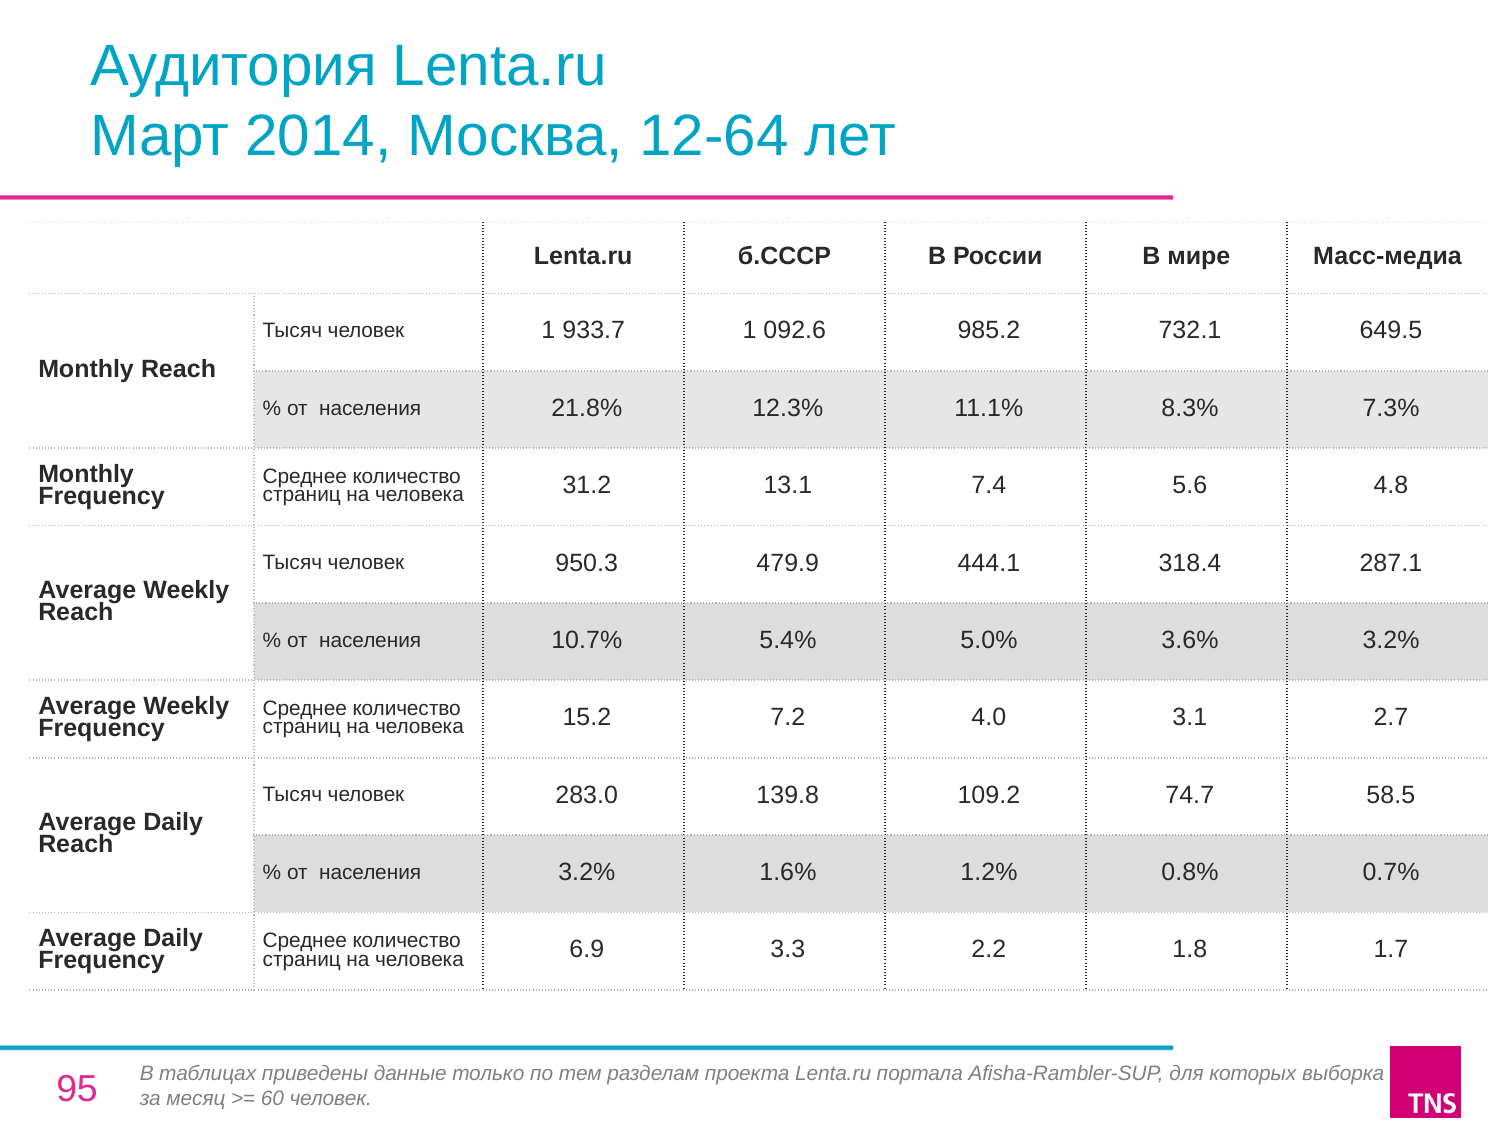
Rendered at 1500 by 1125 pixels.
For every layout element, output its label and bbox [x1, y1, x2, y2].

table_cell [29, 294, 1488, 990]
picture [0, 0, 1500, 1125]
table_header [29, 223, 1488, 294]
title [74, 8, 1476, 187]
text_box [125, 1052, 1400, 1117]
slide_number [40, 1055, 392, 1125]
